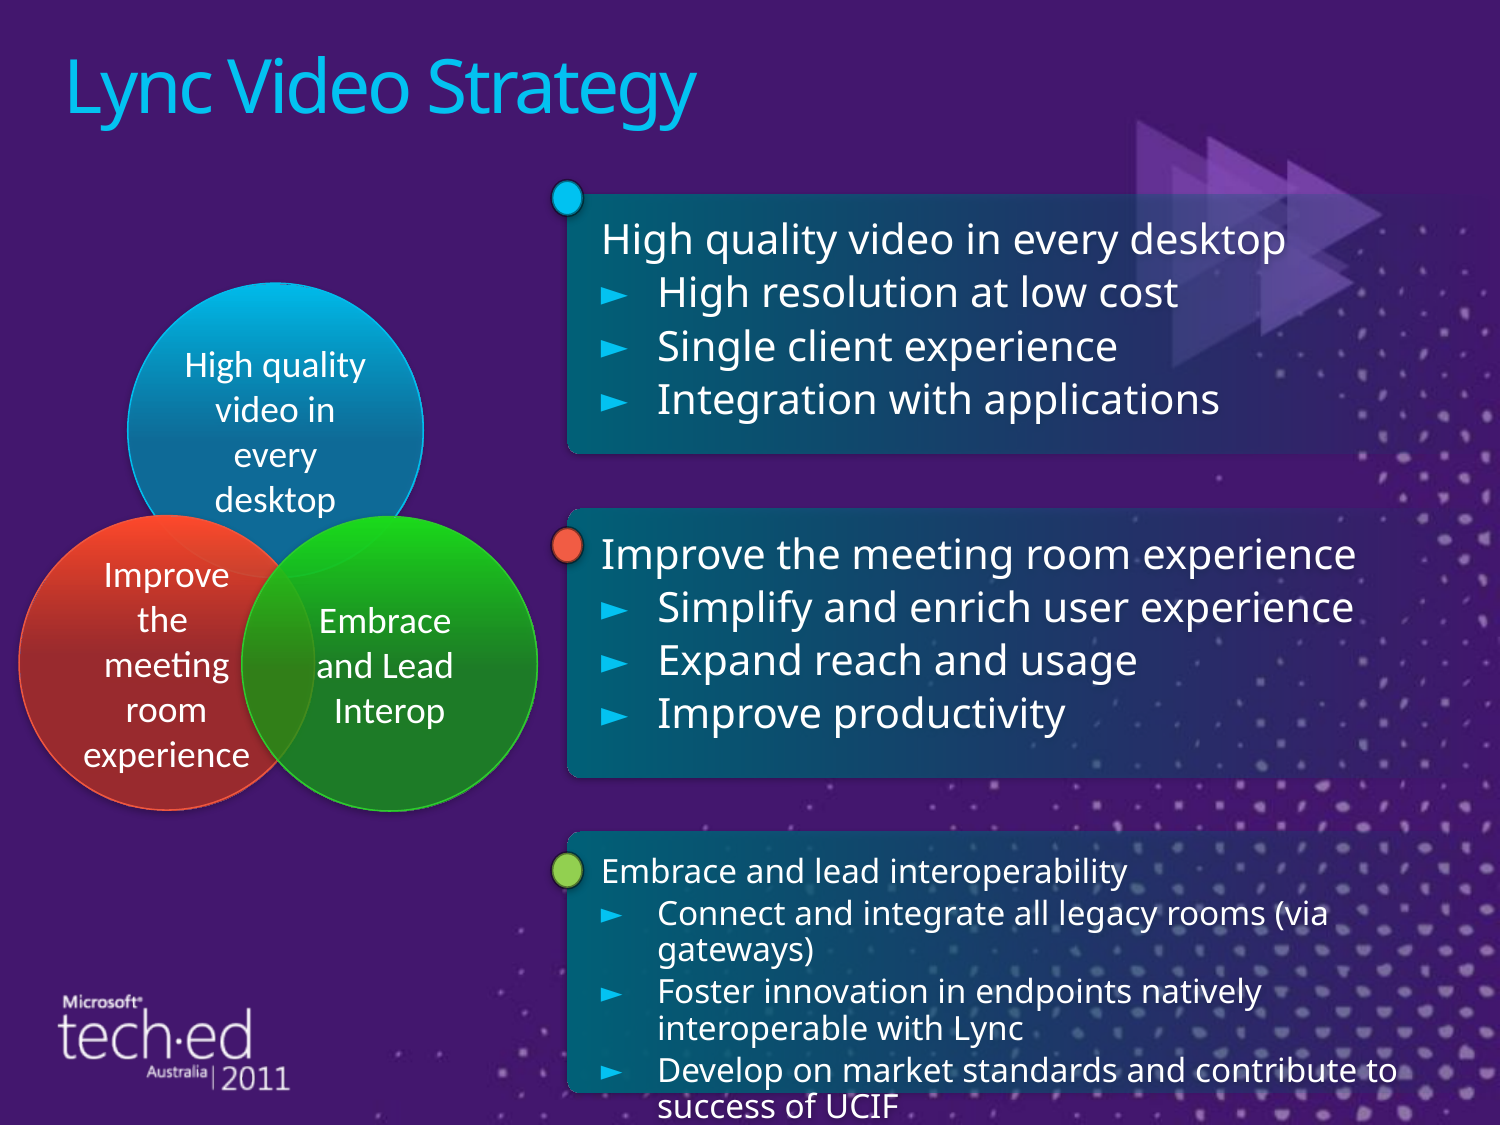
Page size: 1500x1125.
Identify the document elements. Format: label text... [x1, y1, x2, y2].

text_box Embrace and Lead Interop [241, 515, 539, 812]
text_box Improve the meeting room experience [18, 514, 277, 811]
text_box [550, 179, 584, 217]
picture [0, 0, 1500, 1125]
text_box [551, 831, 1500, 1093]
text_box Lync Video Strategy [63, 49, 1436, 131]
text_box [551, 508, 1500, 778]
text_box High quality video in every desktop High resolution at low cost Single client experience Integration with applications [566, 194, 1500, 455]
text_box High quality video in every desktop [126, 282, 425, 561]
